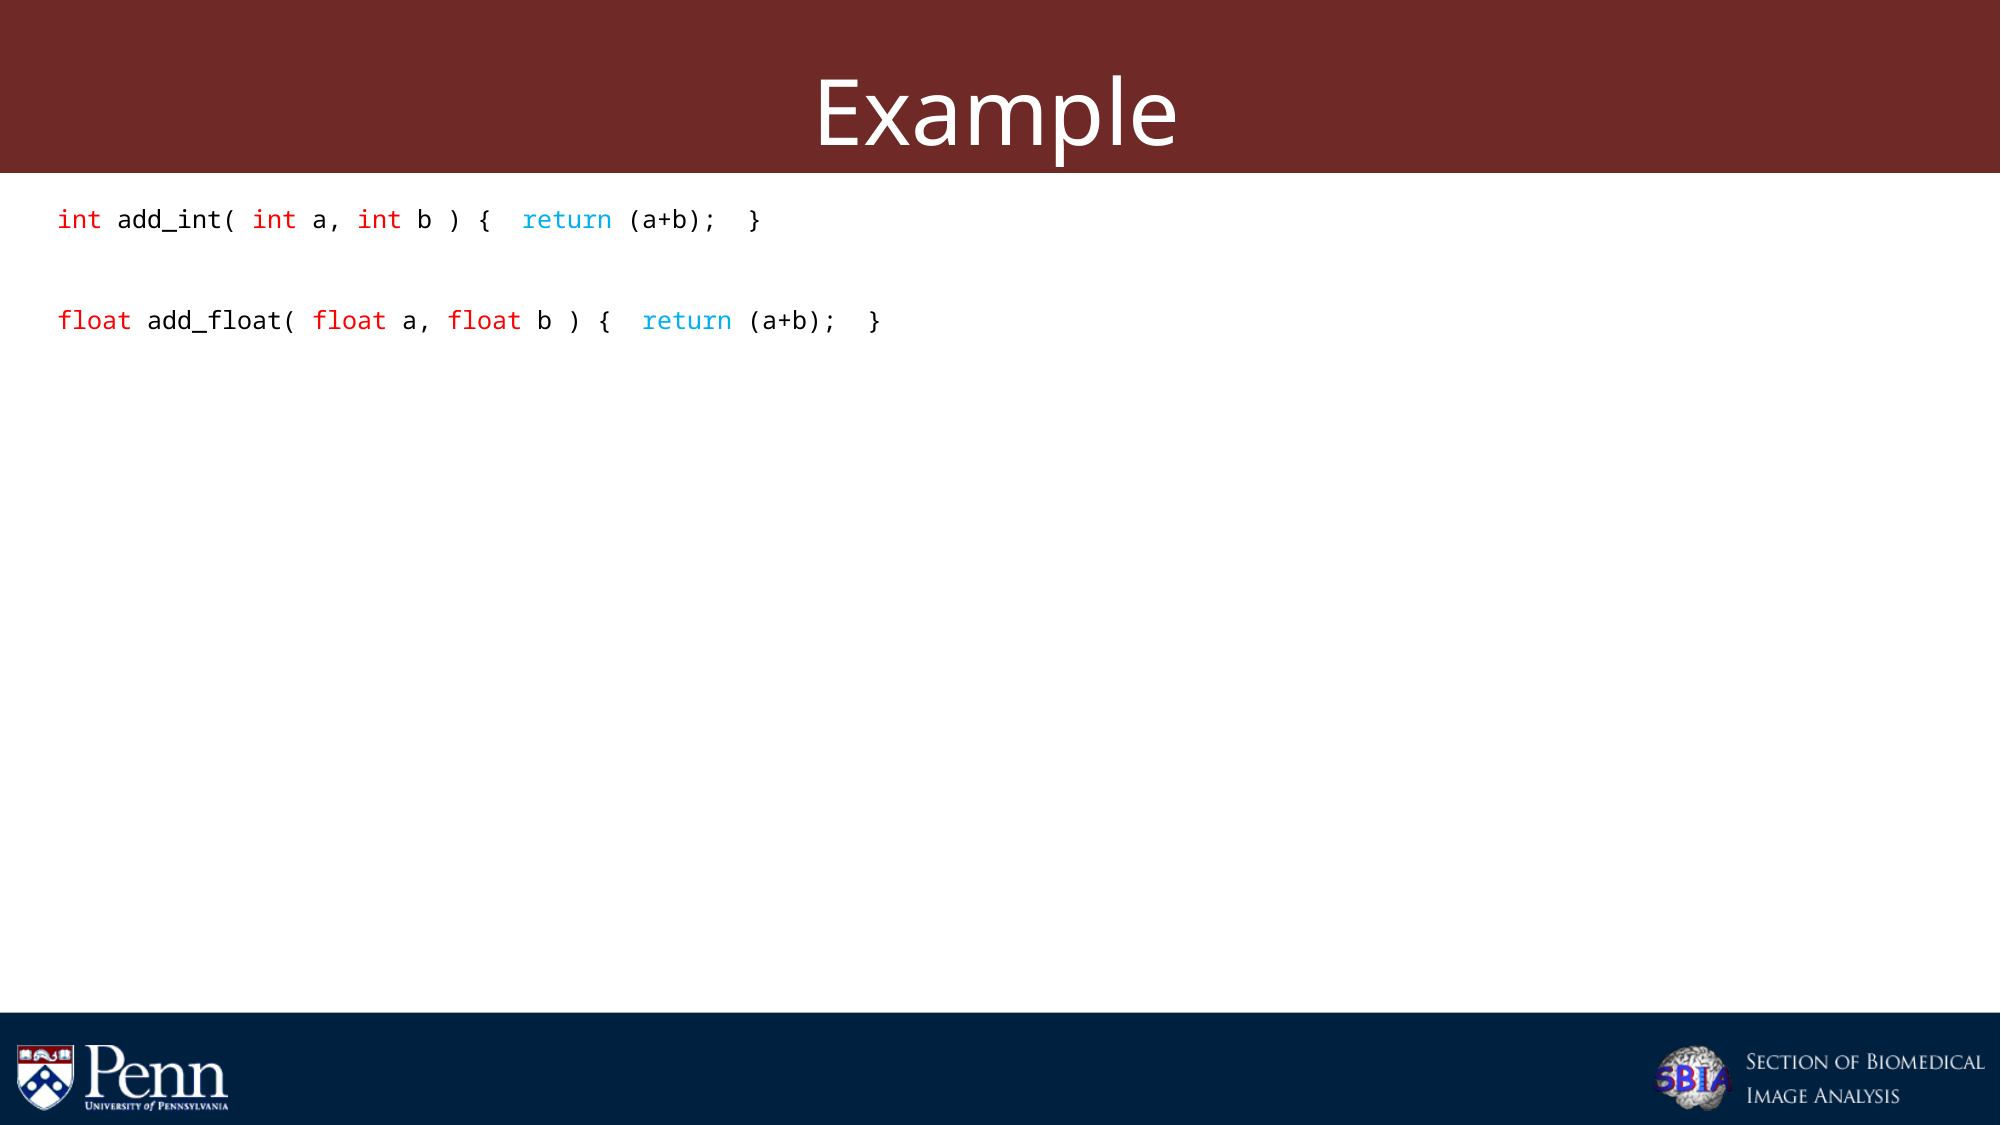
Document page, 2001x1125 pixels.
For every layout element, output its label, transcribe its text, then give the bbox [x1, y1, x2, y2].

picture [1652, 1044, 1985, 1112]
list int add_int( int a, int b ) { return (a+b); } float add_float( float a, float b ) { return (a+b); } [42, 195, 988, 1014]
title Example [42, 0, 1952, 173]
picture [17, 1045, 228, 1111]
